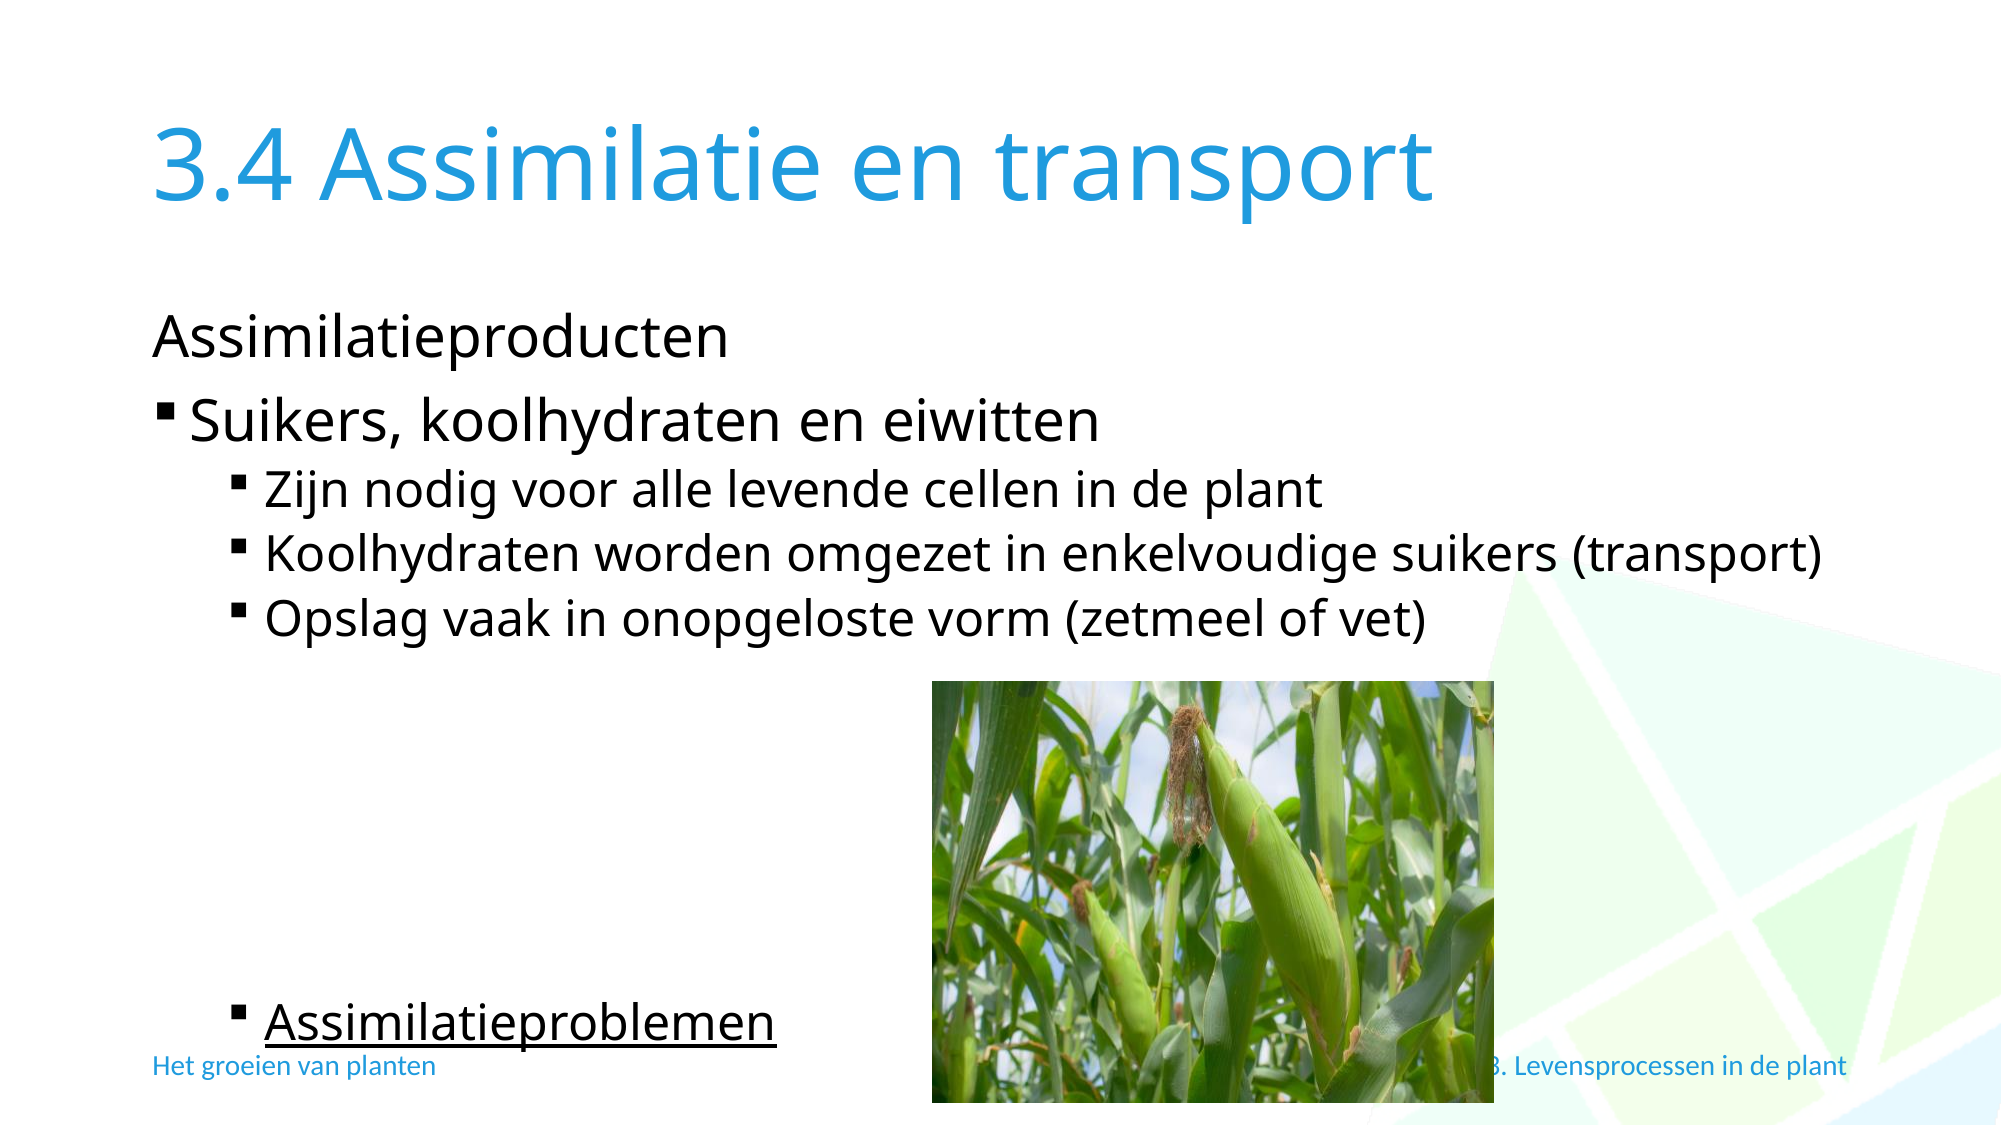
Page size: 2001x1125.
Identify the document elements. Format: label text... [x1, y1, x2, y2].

list 3. Levensprocessen in de plant [1494, 1042, 1863, 1103]
title 3.4 Assimilatie en transport [137, 59, 1863, 278]
picture [932, 681, 1494, 1103]
list Assimilatieproducten Suikers, koolhydraten en eiwitten Zijn nodig voor alle levende cellen in de plant Koolhydraten worden omgezet in enkelvoudige suikers (transport) Opslag vaak in onopgeloste vorm (zetmeel of vet) Assimilatieproblemen [137, 299, 1863, 1014]
list Het groeien van planten [137, 1042, 588, 1103]
